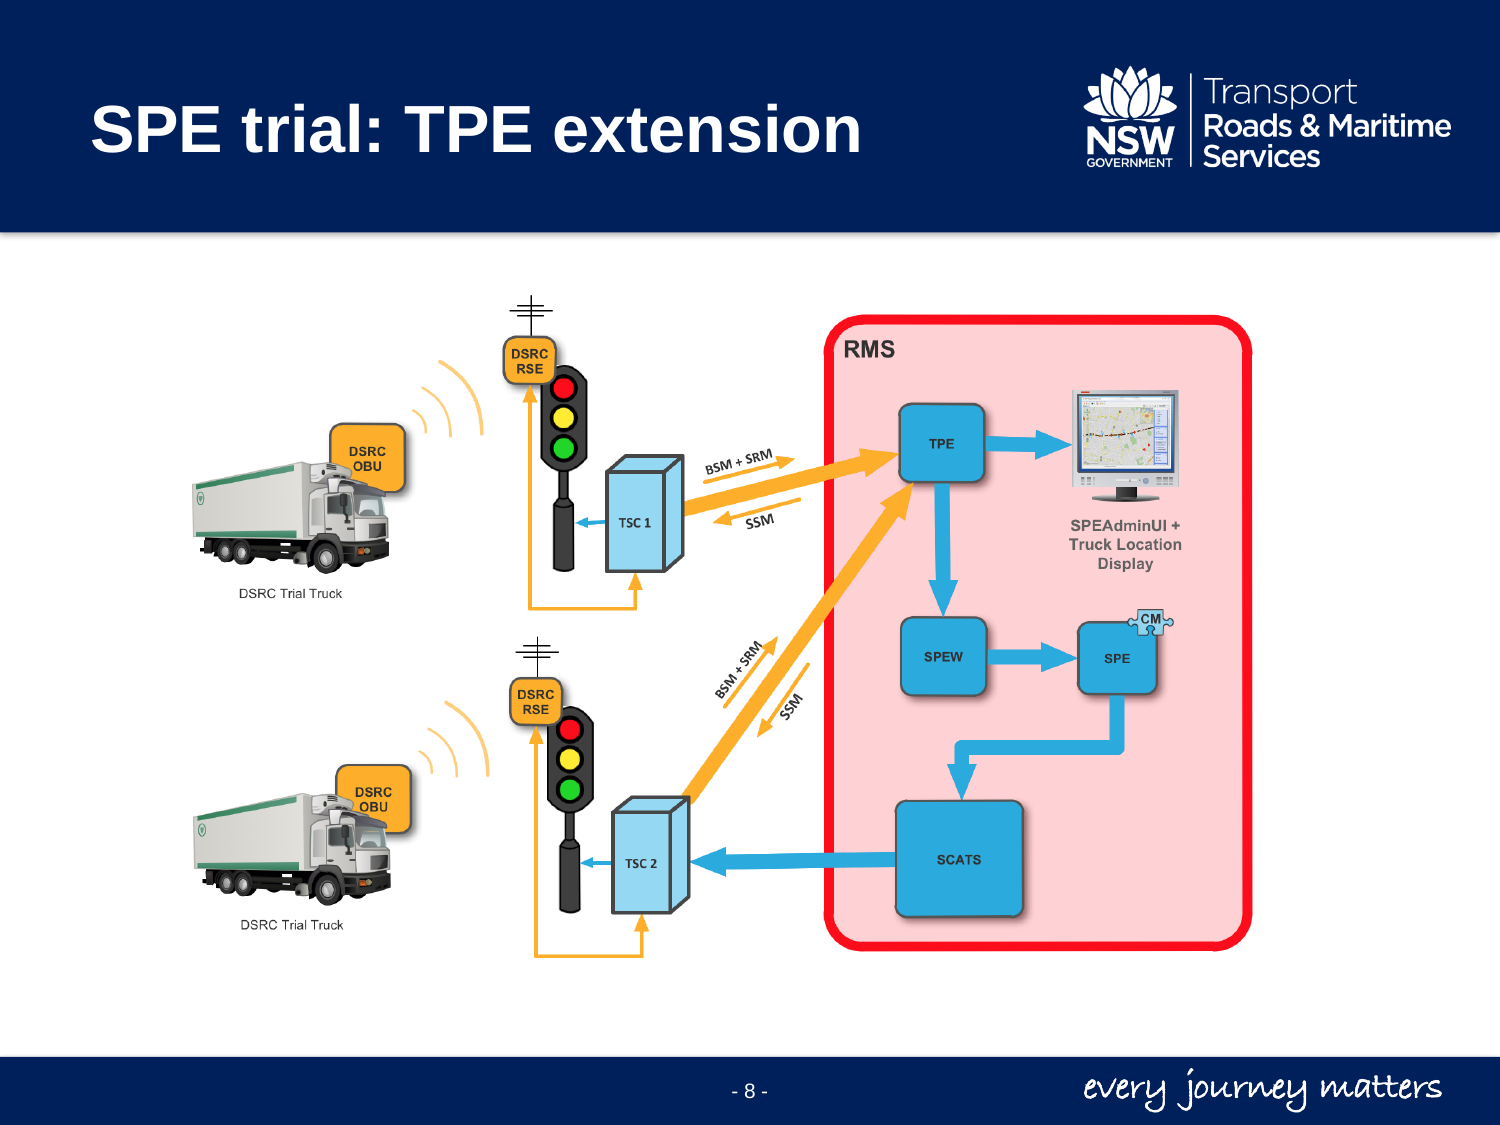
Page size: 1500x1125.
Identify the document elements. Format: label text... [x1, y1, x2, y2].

picture [1084, 1068, 1442, 1113]
picture [189, 290, 1255, 960]
title SPE trial: TPE extension [75, 31, 1025, 220]
picture [1083, 64, 1451, 168]
